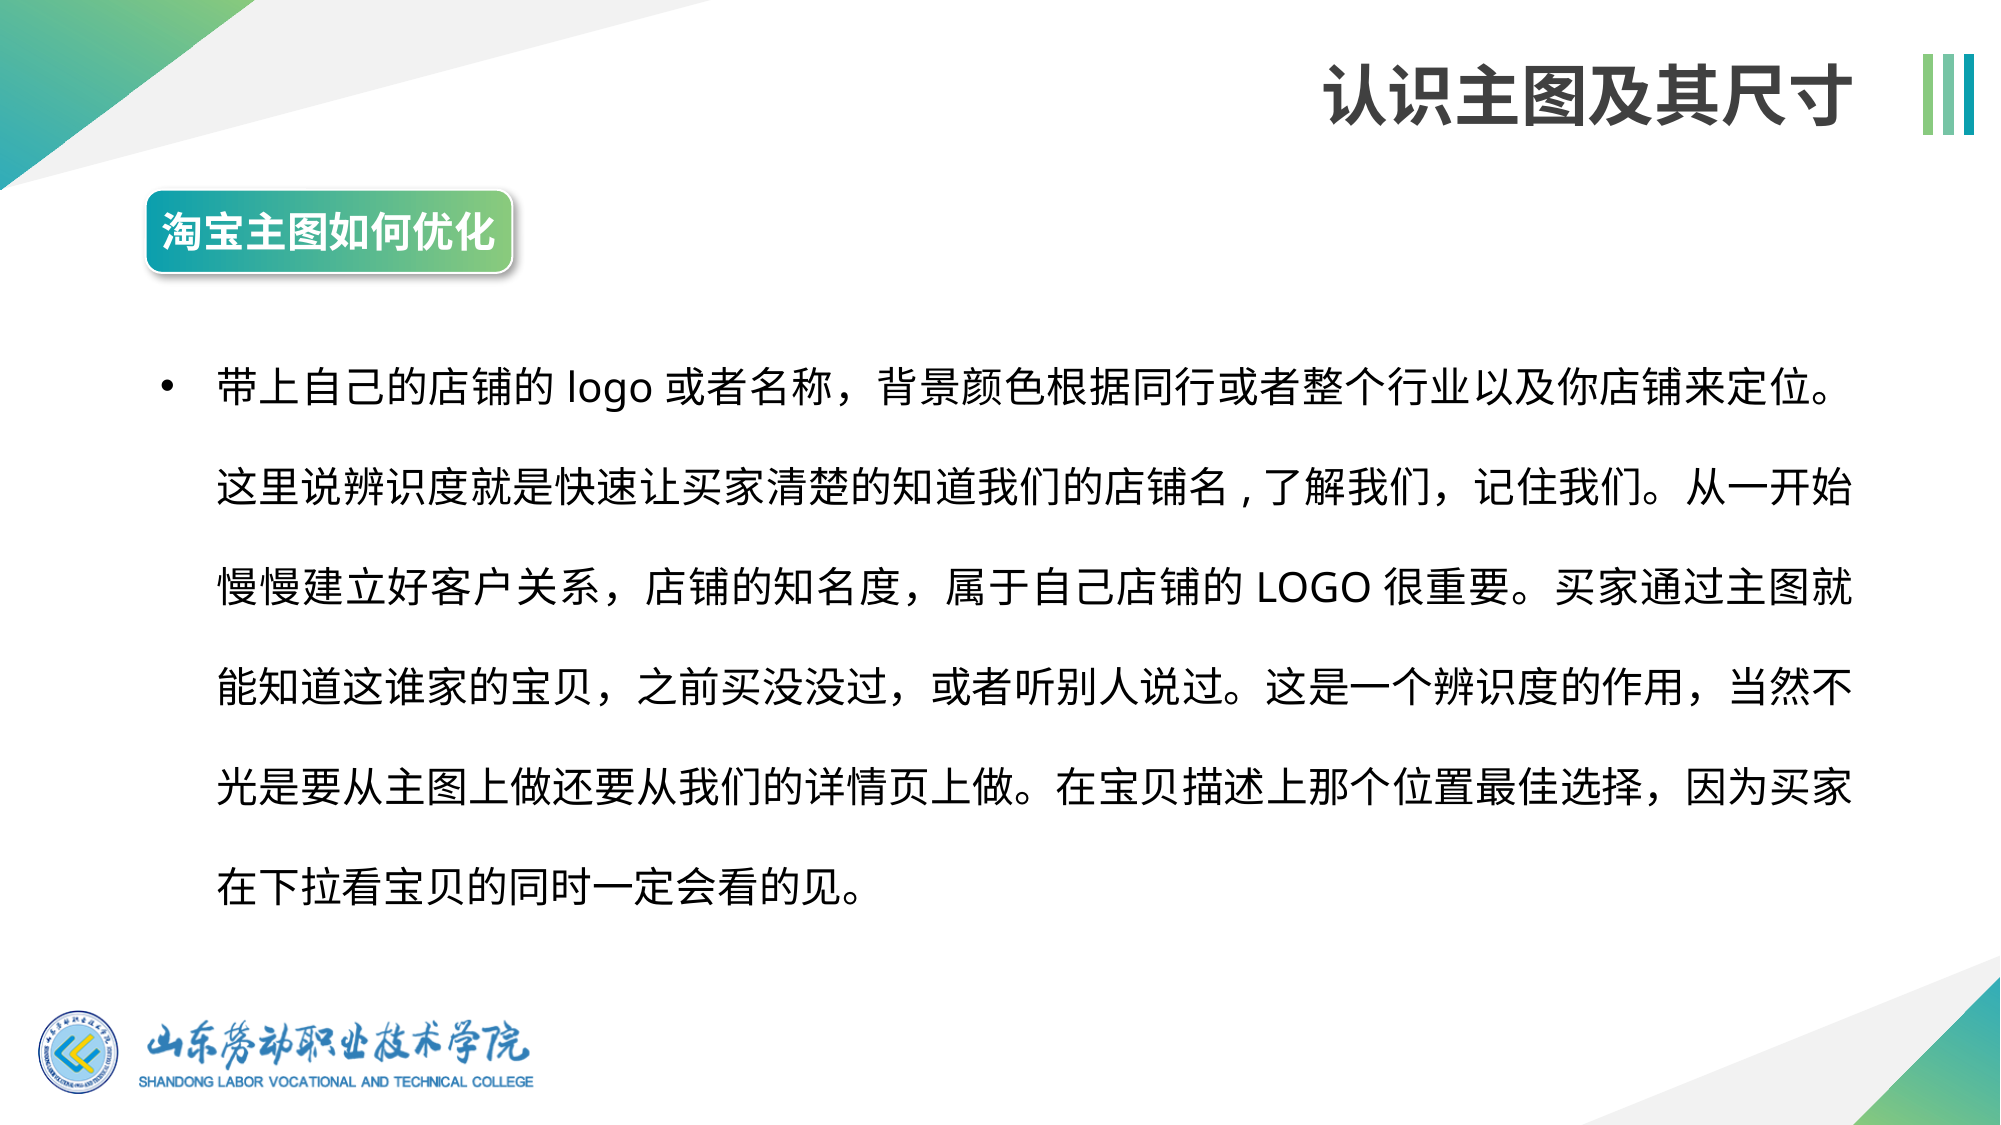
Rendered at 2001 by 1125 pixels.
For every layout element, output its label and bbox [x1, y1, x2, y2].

text_box [145, 189, 513, 273]
text_box [1928, 54, 1969, 136]
picture [38, 1010, 550, 1094]
text_box [0, 0, 2000, 1125]
